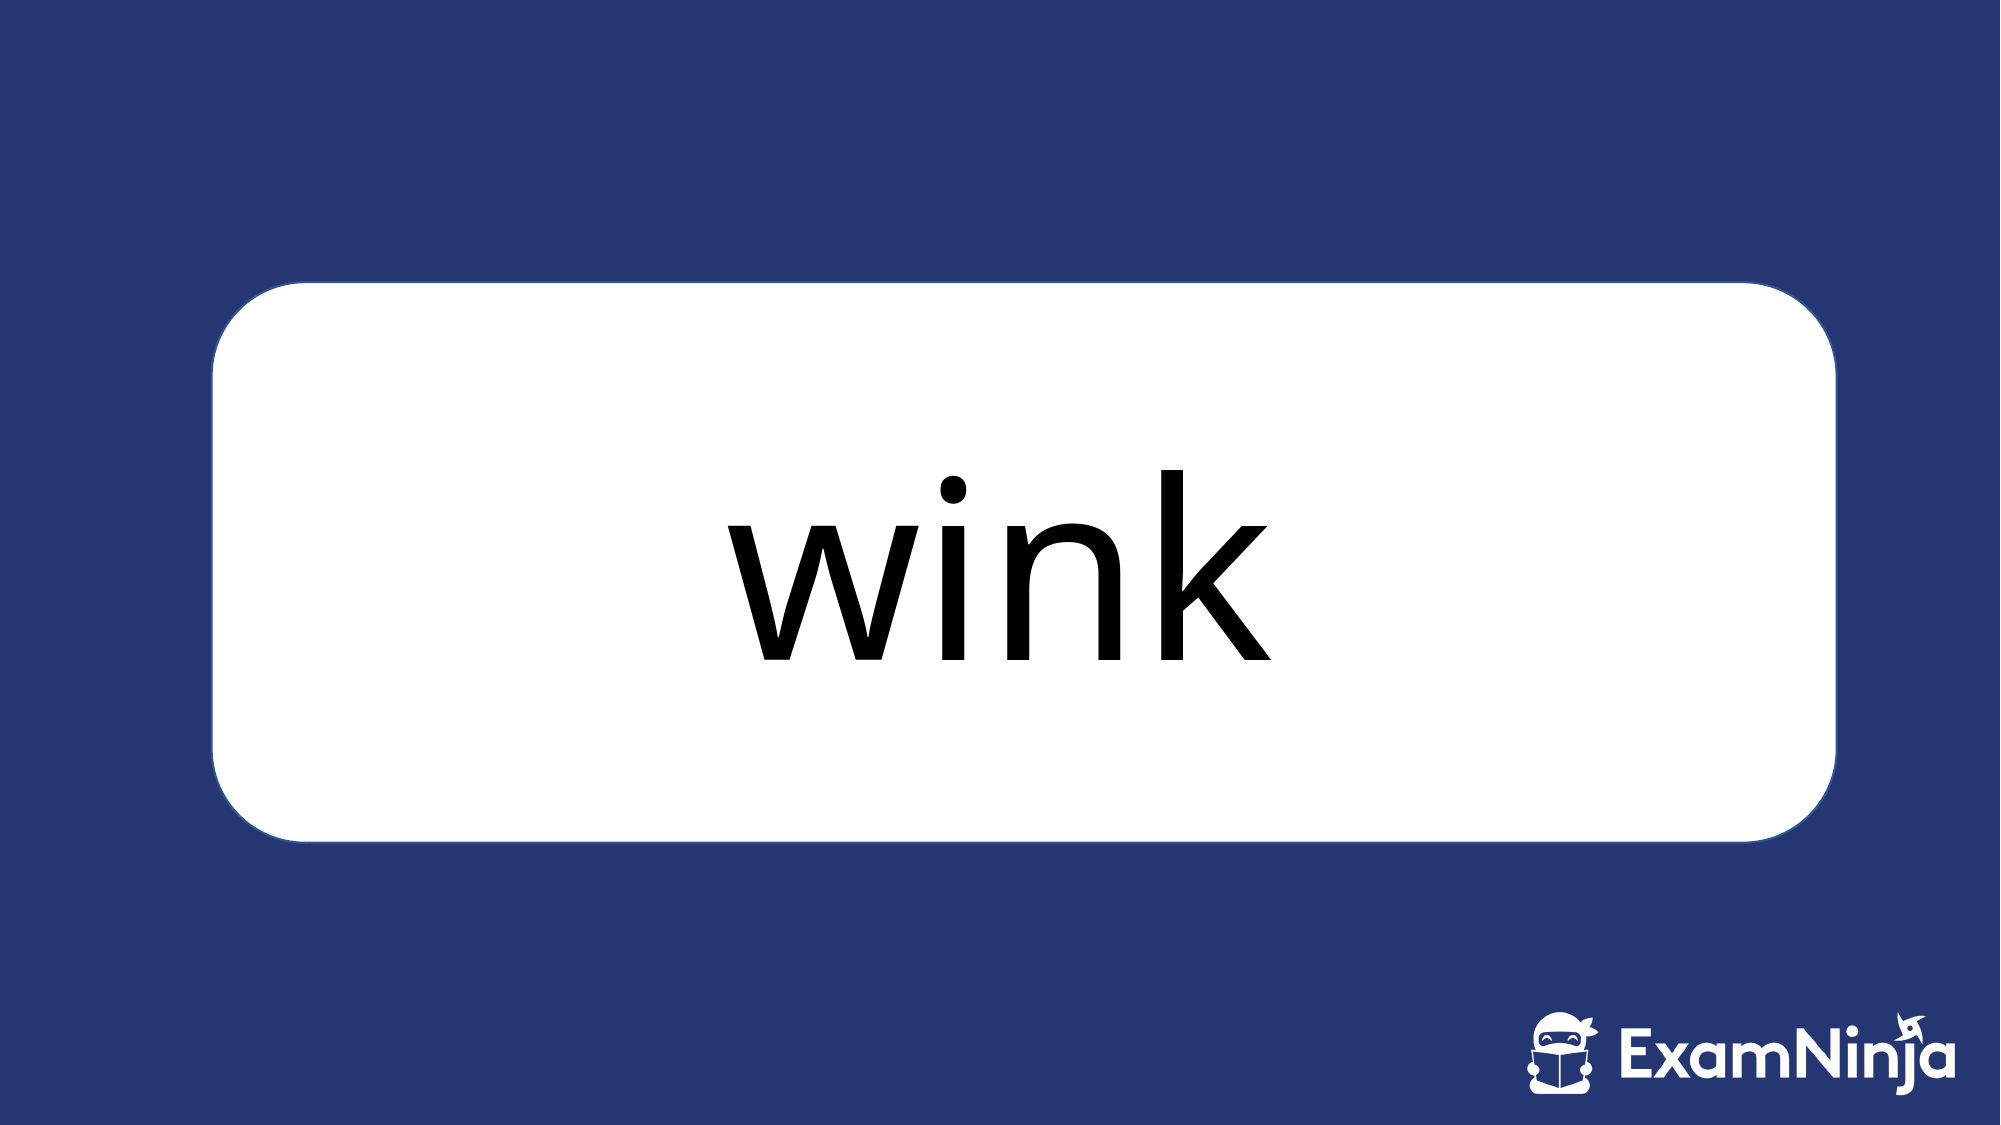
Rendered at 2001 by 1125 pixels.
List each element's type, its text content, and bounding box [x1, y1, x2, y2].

text_box [210, 719, 1838, 844]
picture [1501, 1003, 1979, 1102]
text_box [210, 281, 1838, 403]
text_box wink [143, 403, 1857, 719]
